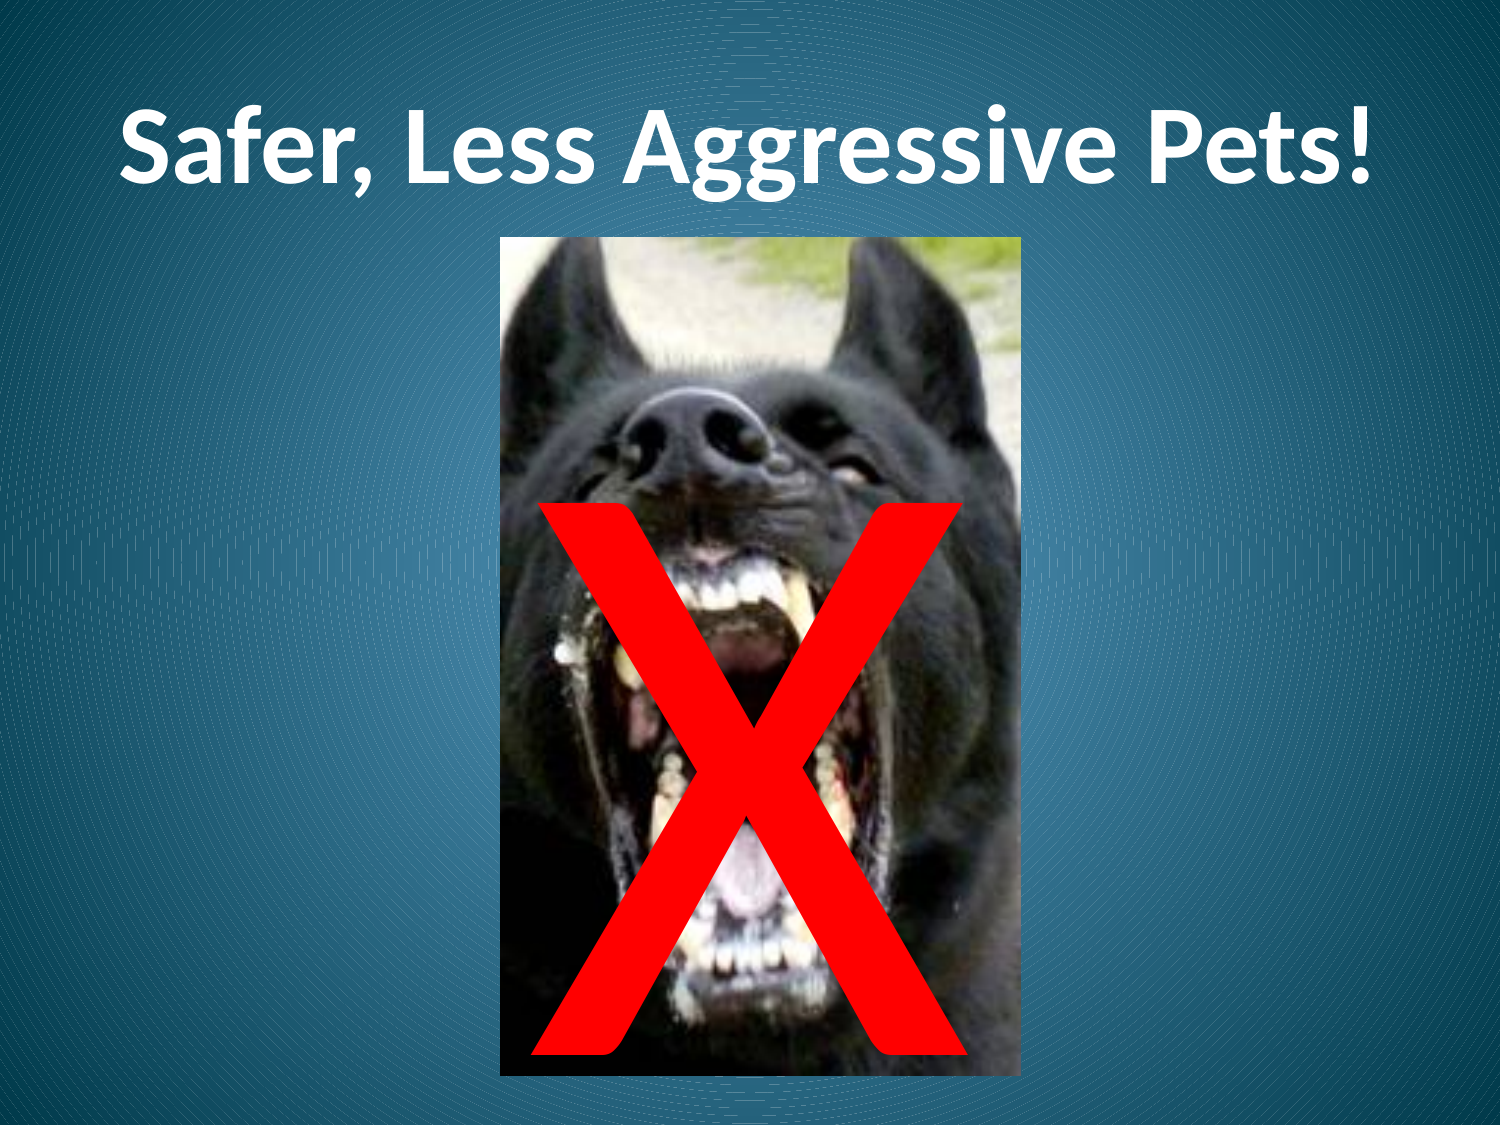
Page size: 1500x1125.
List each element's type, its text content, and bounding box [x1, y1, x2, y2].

list X [75, 187, 1425, 930]
picture [499, 237, 1021, 1077]
title Safer, Less Aggressive Pets! [75, 45, 1425, 187]
